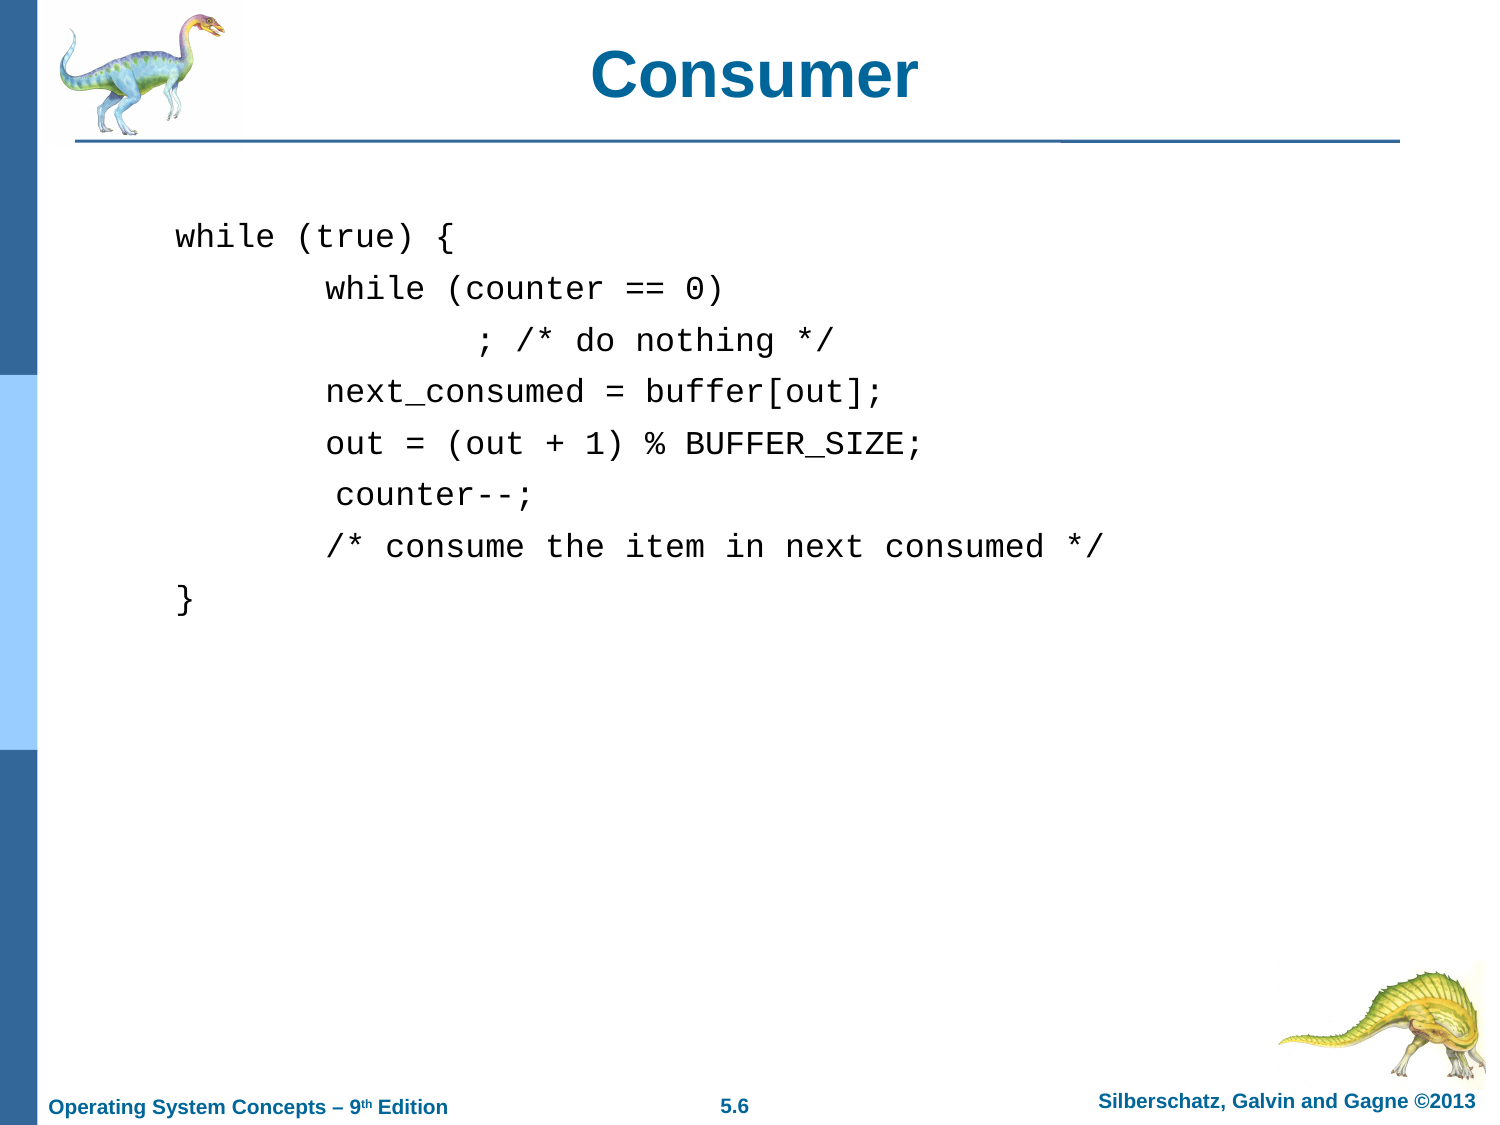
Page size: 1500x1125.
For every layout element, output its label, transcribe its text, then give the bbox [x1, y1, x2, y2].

list while (true) { while (counter == 0) ; /* do nothing */ next_consumed = buffer[out]; out = (out + 1) % BUFFER_SIZE; counter--; /* consume the item in next consumed */ } [160, 207, 1289, 1005]
picture [46, 0, 243, 149]
picture [1275, 959, 1486, 1090]
title Consumer [79, 23, 1430, 118]
